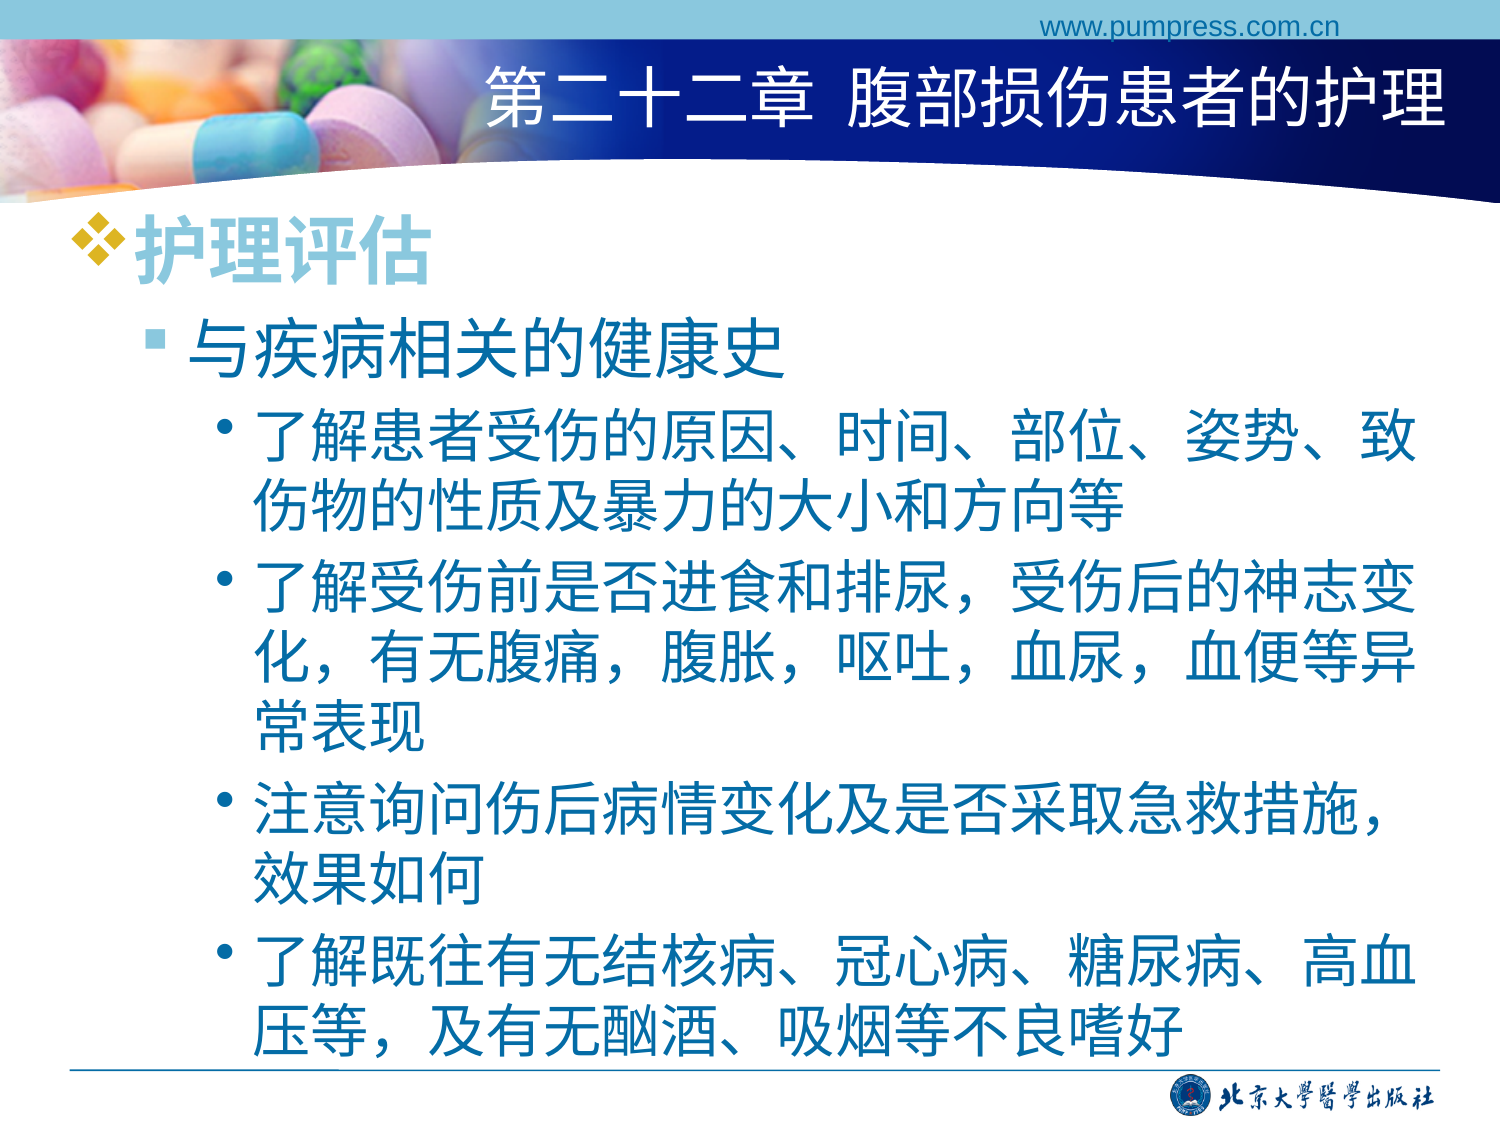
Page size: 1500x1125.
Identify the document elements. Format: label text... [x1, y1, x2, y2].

title 第二十二章 腹部损伤患者的护理 [137, 49, 1463, 143]
picture [0, 40, 1500, 203]
list 护理评估 与疾病相关的健康史 了解患者受伤的原因、时间、部位、姿势、致伤物的性质及暴力的大小和方向等 了解受伤前是否进食和排尿，受伤后的神志变化，有无腹痛，腹胀，呕吐，血尿，血便等异常表现 注意询问伤后病情变化及是否采取急救措施，效果如何 了解既往有无结核病、冠心病、糖尿病、高血压等，及有无酗酒、吸烟等不良嗜好 [49, 196, 1463, 997]
slide_number www.pumpress.com.cn [1025, 0, 1463, 38]
picture [1170, 1074, 1436, 1118]
